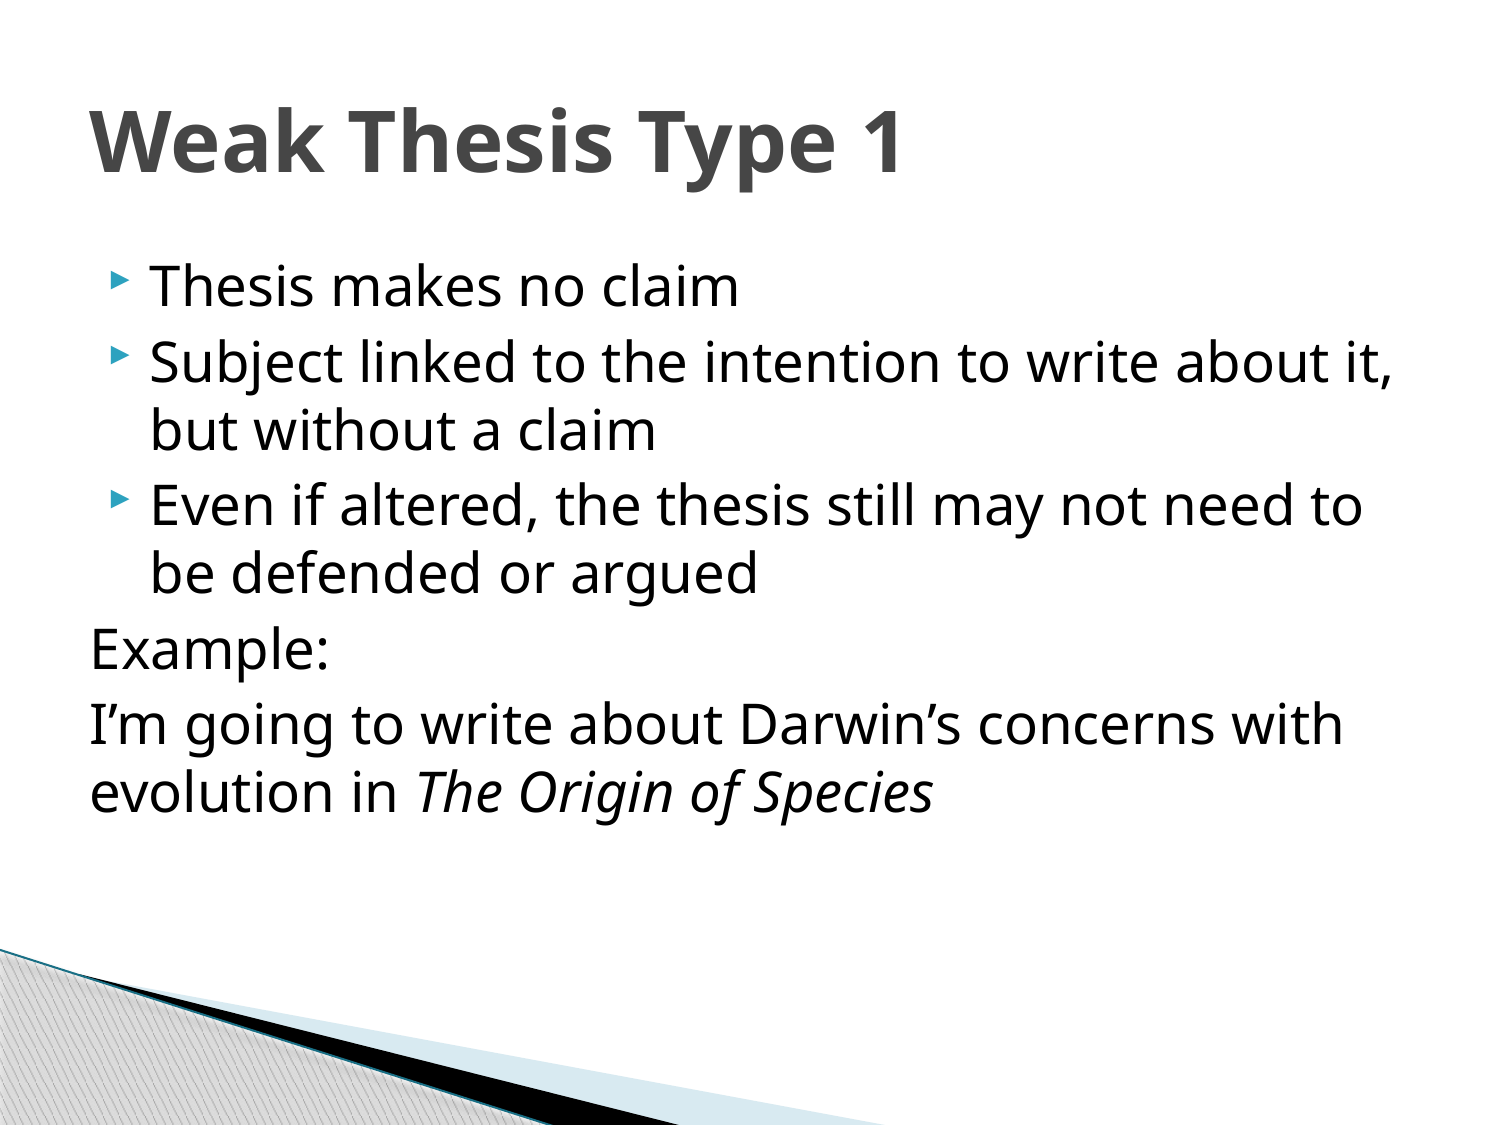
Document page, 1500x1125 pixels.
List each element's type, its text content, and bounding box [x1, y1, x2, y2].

list Thesis makes no claim Subject linked to the intention to write about it, but without a claim Even if altered, the thesis still may not need to be defended or argued Example: I’m going to write about Darwin’s concerns with evolution in The Origin of Species [75, 243, 1425, 986]
title Weak Thesis Type 1 [75, 45, 1425, 233]
